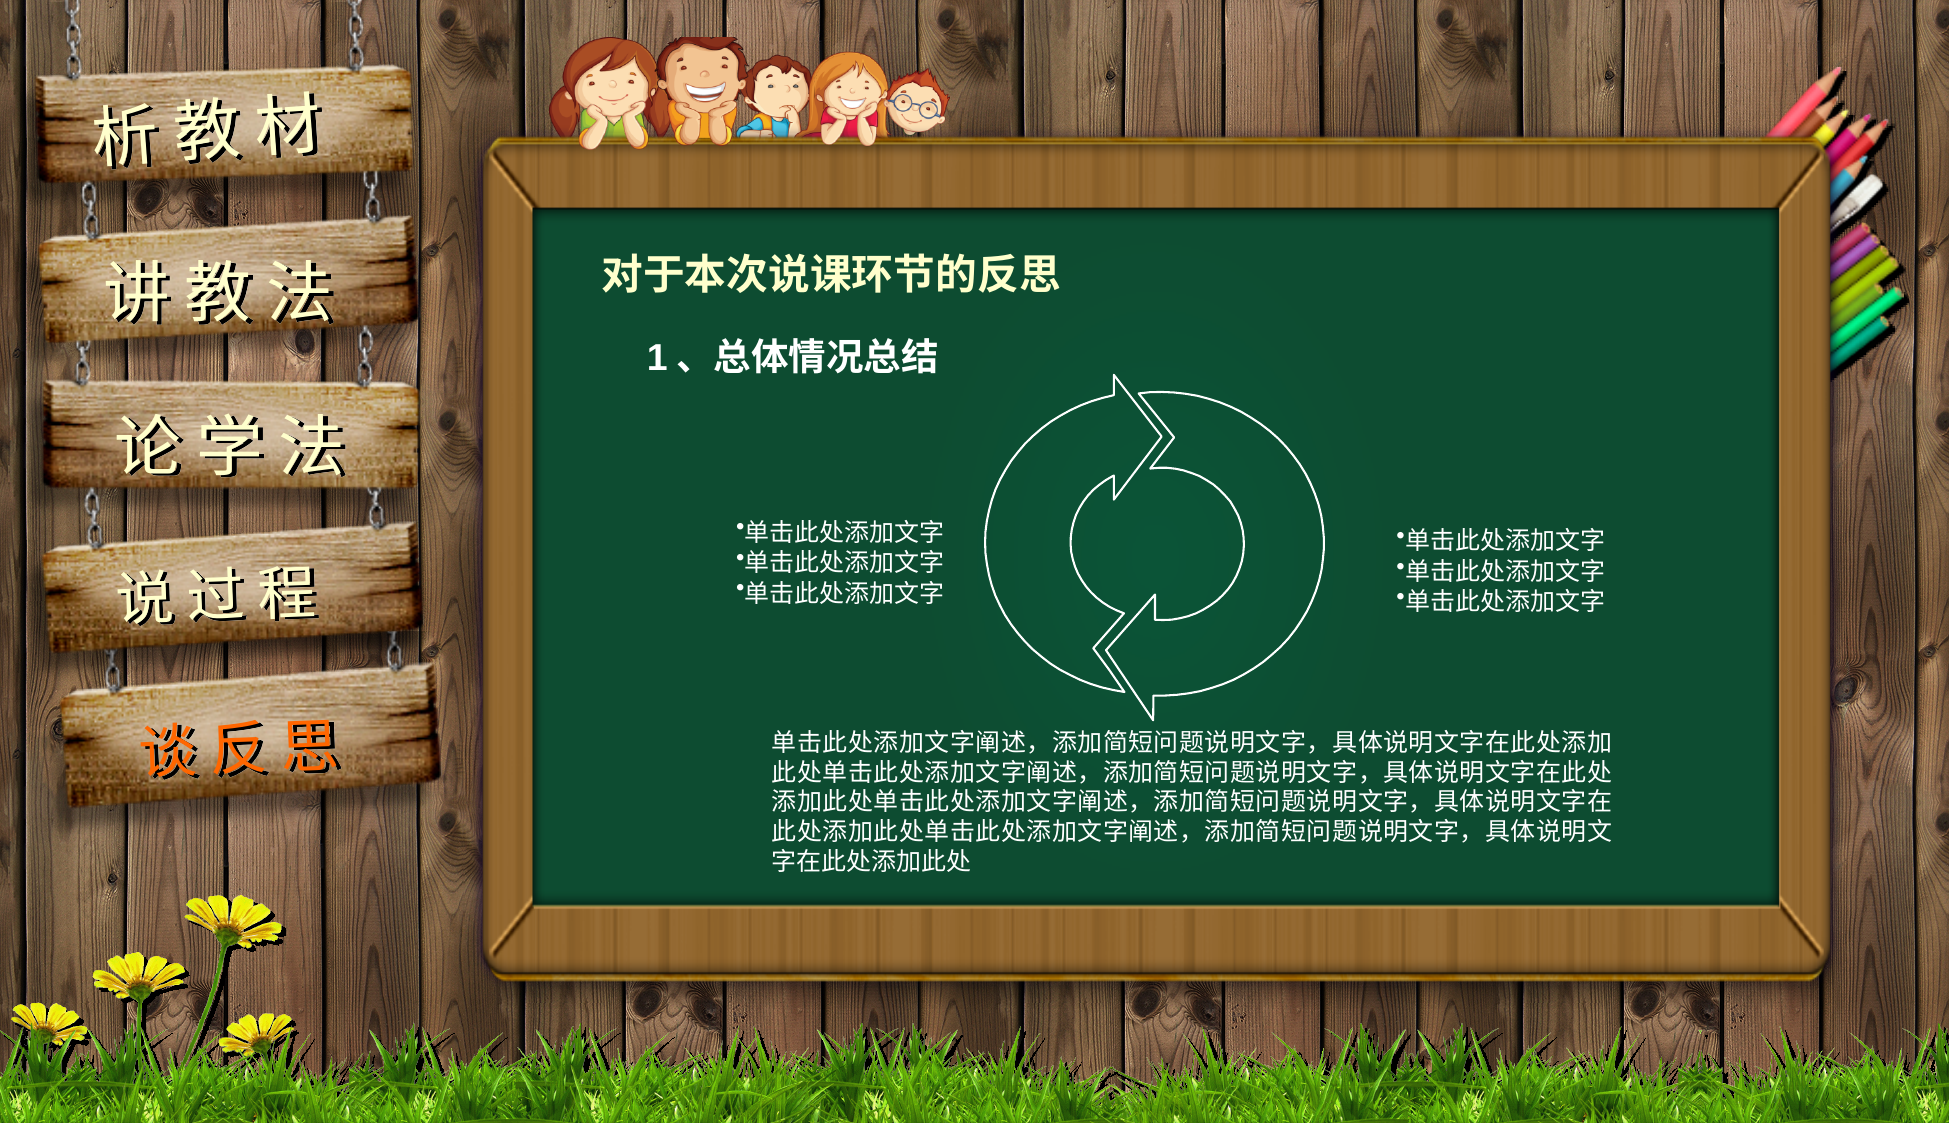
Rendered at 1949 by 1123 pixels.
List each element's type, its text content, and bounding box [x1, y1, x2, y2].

text_box [1105, 391, 1324, 720]
text_box 单击此处添加文字 单击此处添加文字 单击此处添加文字 [724, 521, 969, 612]
text_box 对于本次说课环节的反思 [586, 240, 1076, 306]
text_box 单击此处添加文字阐述，添加简短问题说明文字，具体说明文字在此处添加此处单击此处添加文字阐述，添加简短问题说明文字，具体说明文字在此处添加此处单击此处添加文字阐述，添加简短问题说明文字，具体说明文字在此处添加此处单击此处添加文字阐述，添加简短问题说明文字，具体说明文字在此处添加此处 [760, 720, 1626, 882]
picture [0, 0, 1949, 1123]
text_box 单击此处添加文字 单击此处添加文字 单击此处添加文字 [1385, 529, 1630, 621]
text_box [985, 374, 1162, 693]
text_box 1、总体情况总结 [632, 325, 1046, 386]
